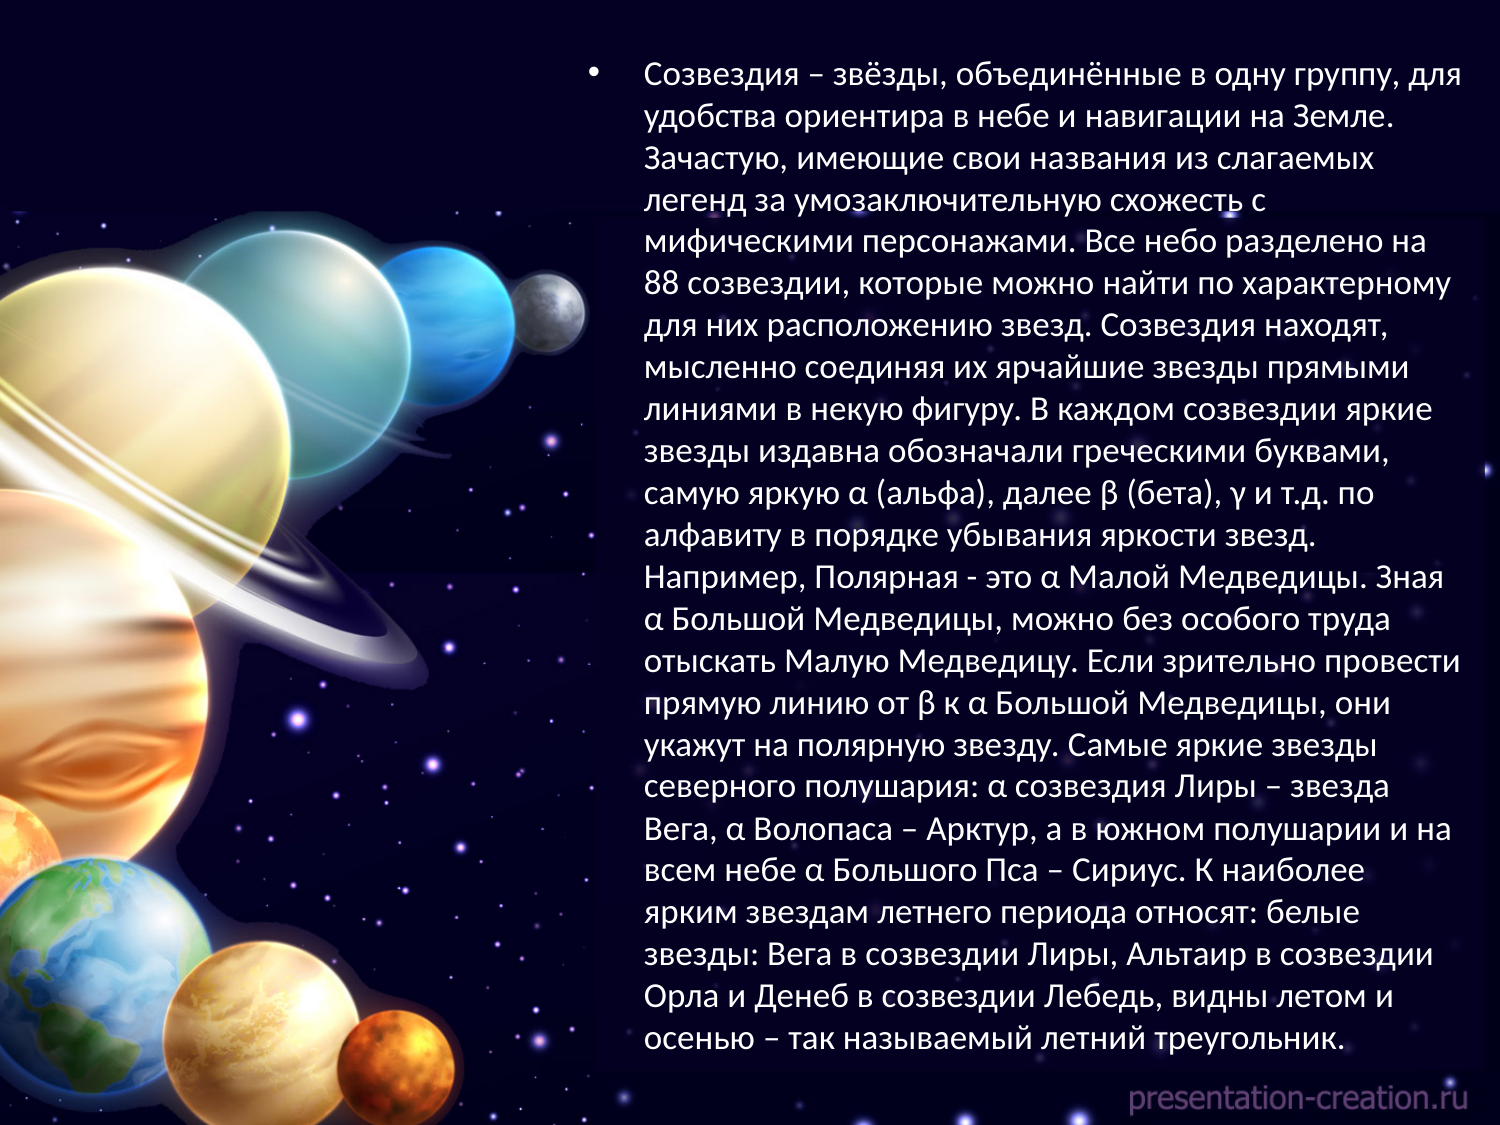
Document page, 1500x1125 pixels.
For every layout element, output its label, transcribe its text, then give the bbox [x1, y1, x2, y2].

list Созвездия – звёзды, объединённые в одну группу, для удобства ориентира в небе и навигации на Земле. Зачастую, имеющие свои названия из слагаемых легенд за умозаключительную схожесть с мифическими персонажами. Все небо разделено на 88 созвездии, которые можно найти по характерному для них расположению звезд. Созвездия находят, мысленно соединяя их ярчайшие звезды прямыми линиями в некую фигуру. В каждом созвездии яркие звезды издавна обозначали греческими буквами, самую яркую α (альфа), далее β (бета), γ и т.д. по алфавиту в порядке убывания яркости звезд. Например, Полярная - это α Малой Медведицы. Зная α Большой Медведицы, можно без особого труда отыскать Малую Медведицу. Если зрительно провести прямую линию от β к α Большой Медведицы, они укажут на полярную звезду. Самые яркие звезды северного полушария: α созвездия Лиры – звезда Вега, α Волопаса – Арктур, а в южном полушарии и на всем небе α Большого Пса – Сириус. К наиболее ярким звездам летнего периода относят: белые звезды: Вега в созвездии Лиры, Альтаир в созвездии Орла и Денеб в созвездии Лебедь, видны летом и осенью – так называемый летний треугольник. [572, 42, 1483, 1083]
picture [0, 0, 1500, 1125]
